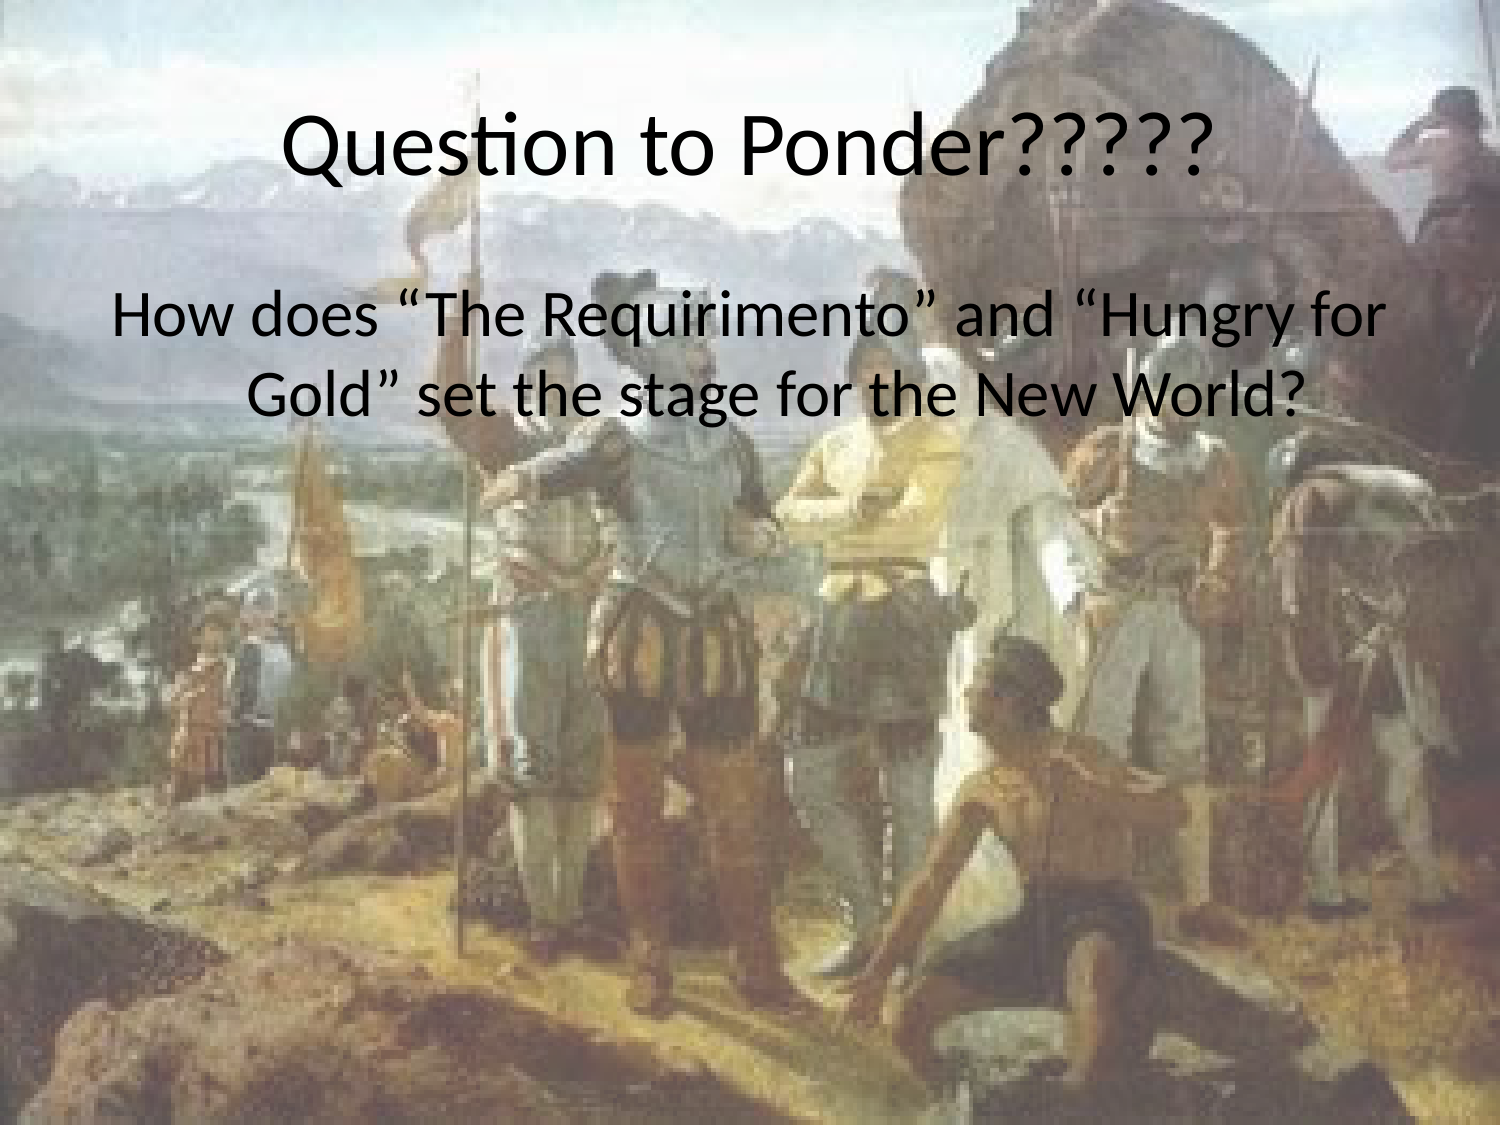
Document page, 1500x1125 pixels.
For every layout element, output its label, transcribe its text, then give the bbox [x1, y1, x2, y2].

title Question to Ponder????? [75, 45, 1425, 233]
list How does “The Requirimento” and “Hungry for Gold” set the stage for the New World? [75, 262, 1425, 1005]
